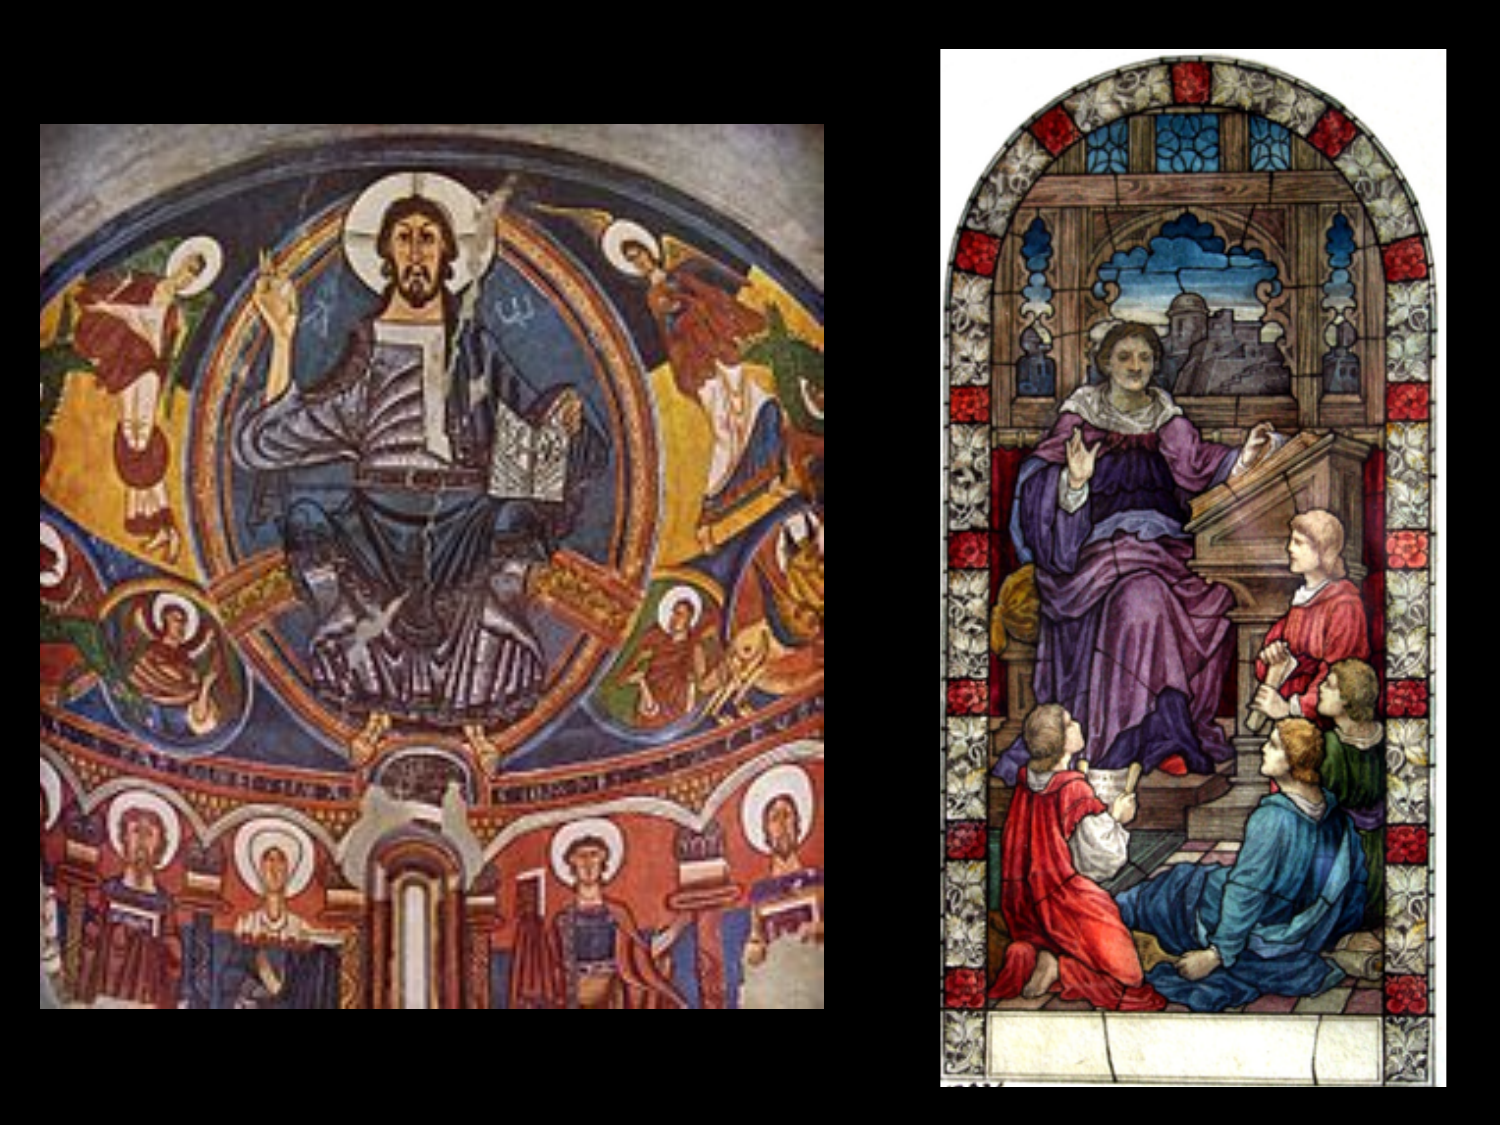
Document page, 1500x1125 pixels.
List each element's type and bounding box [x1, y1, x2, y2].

picture [40, 124, 825, 1009]
picture [940, 48, 1447, 1087]
